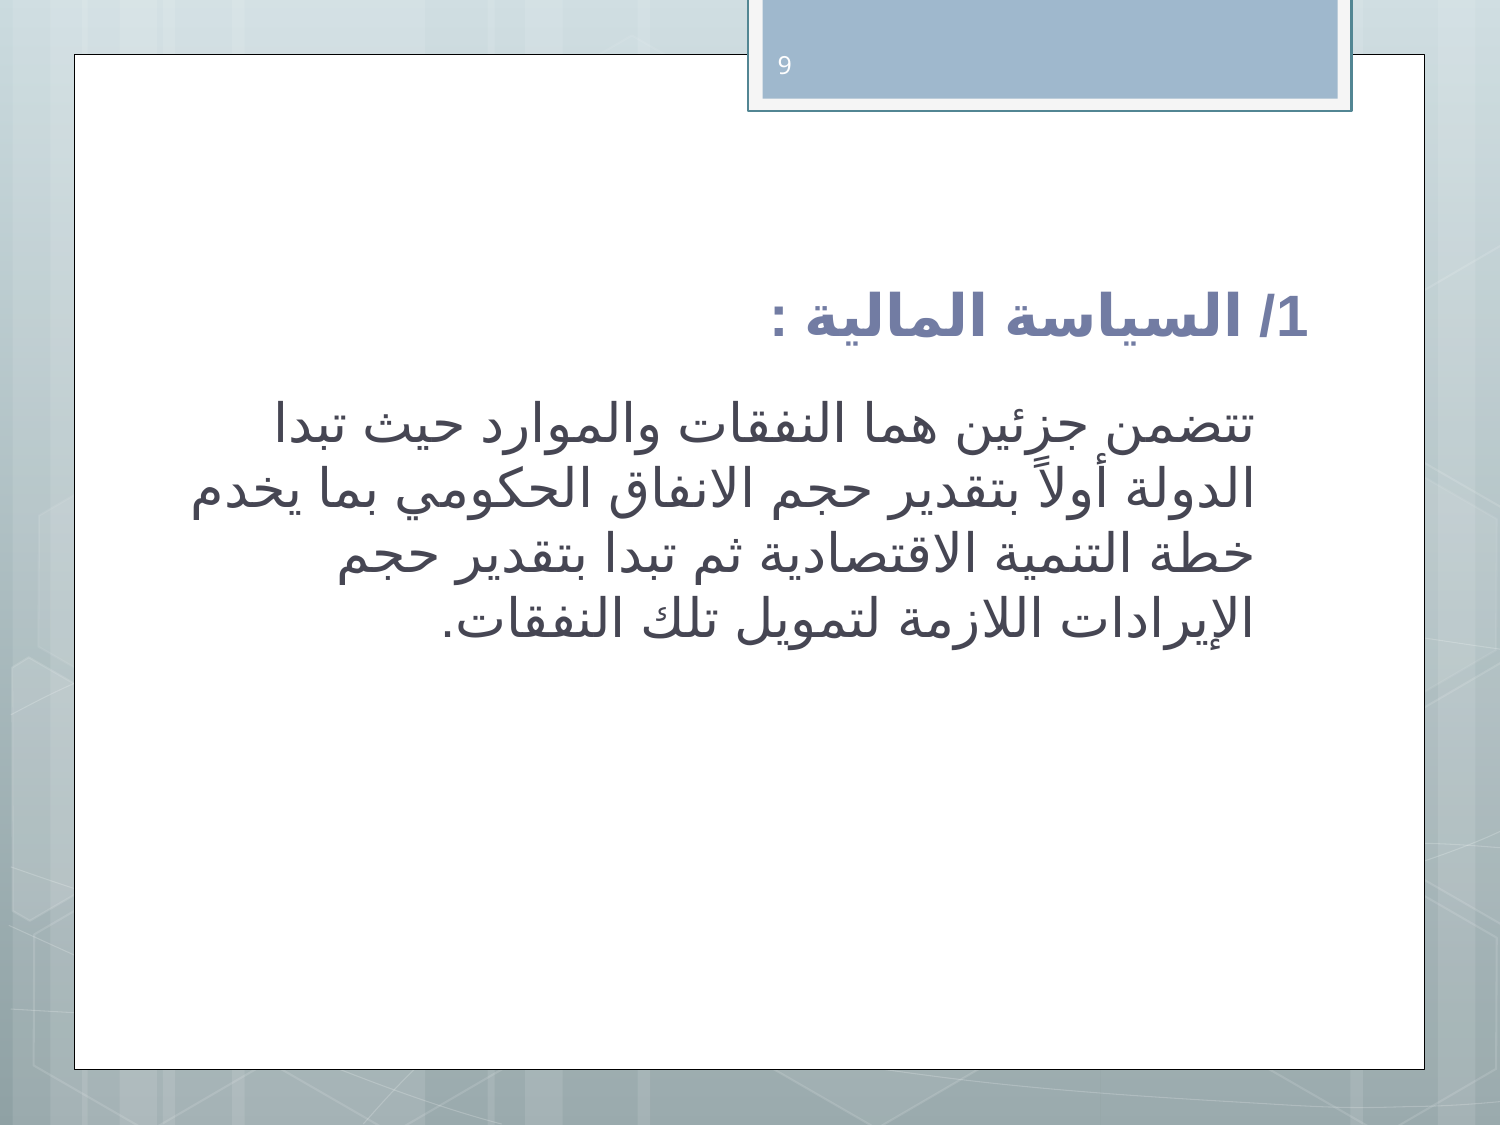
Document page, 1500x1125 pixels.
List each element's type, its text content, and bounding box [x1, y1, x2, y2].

title 1/ السياسة المالية : [171, 168, 1324, 357]
slide_number 9 [762, 36, 982, 97]
list تتضمن جزئين هما النفقات والموارد حيث تبدا الدولة أولاً بتقدير حجم الانفاق الحكومي بما يخدم خطة التنمية الاقتصادية ثم تبدا بتقدير حجم الإيرادات اللازمة لتمويل تلك النفقات. [171, 381, 1283, 957]
